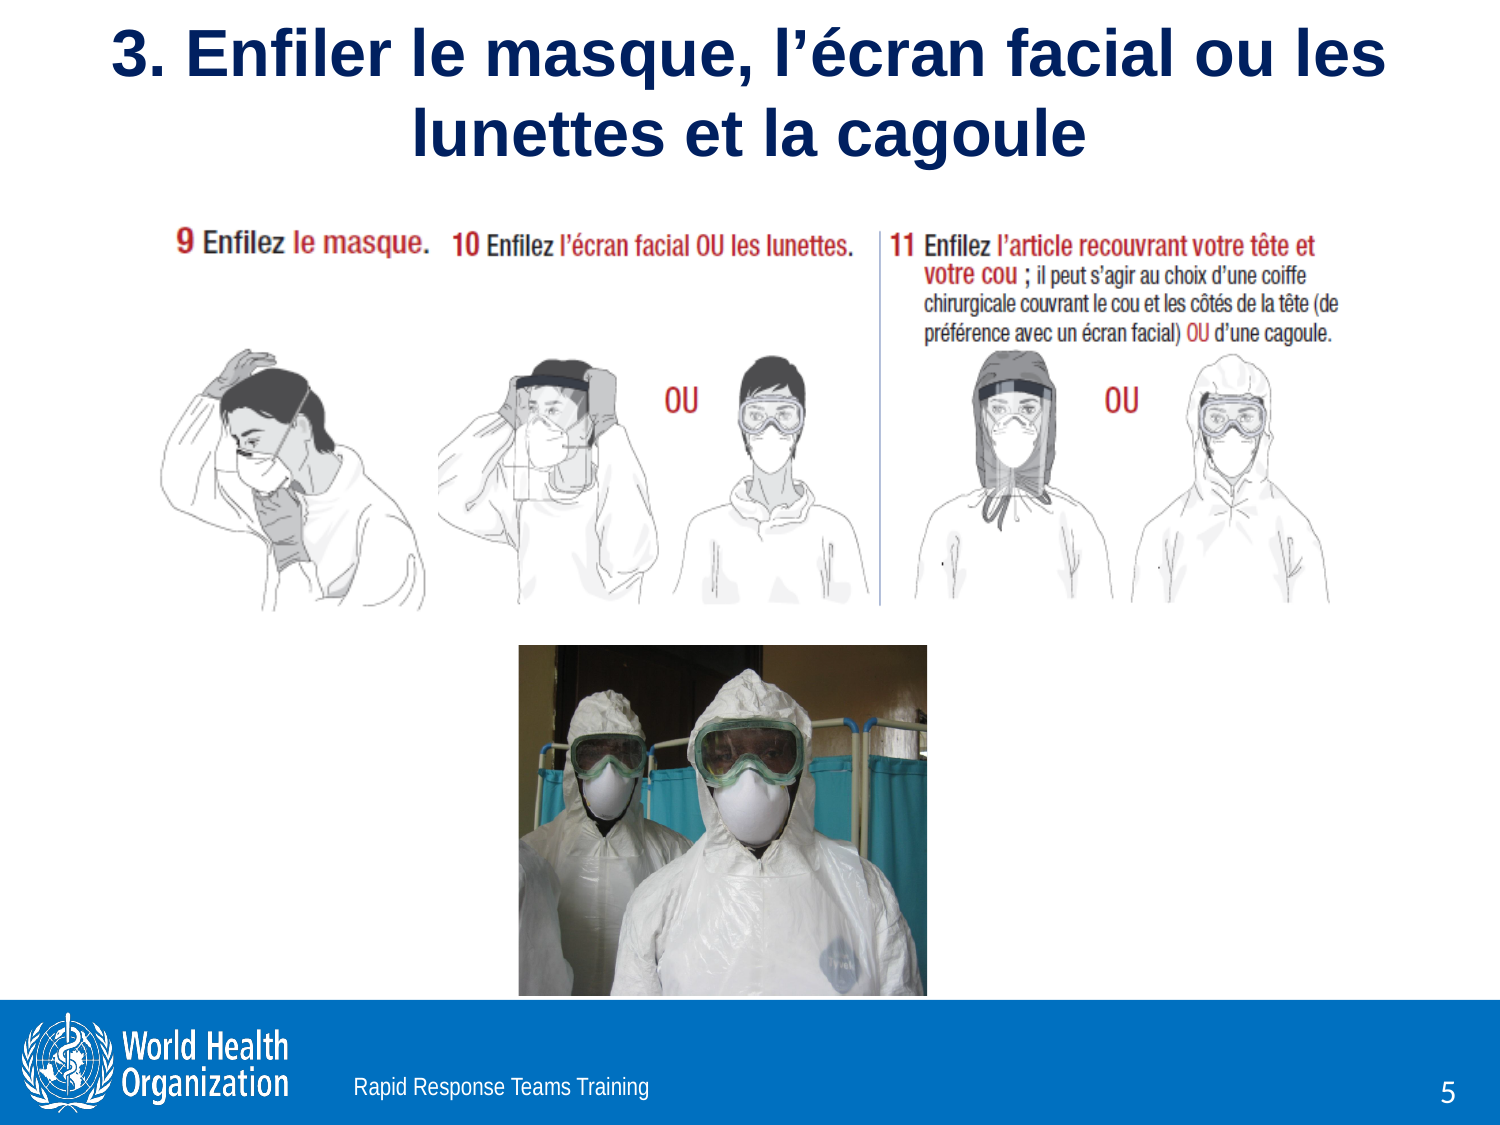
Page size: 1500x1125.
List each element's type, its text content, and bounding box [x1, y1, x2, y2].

title 3. Enfiler le masque, l’écran facial ou les lunettes et la cagoule [0, 16, 1500, 164]
picture [153, 221, 1360, 612]
picture [518, 644, 928, 997]
picture [21, 1012, 288, 1113]
